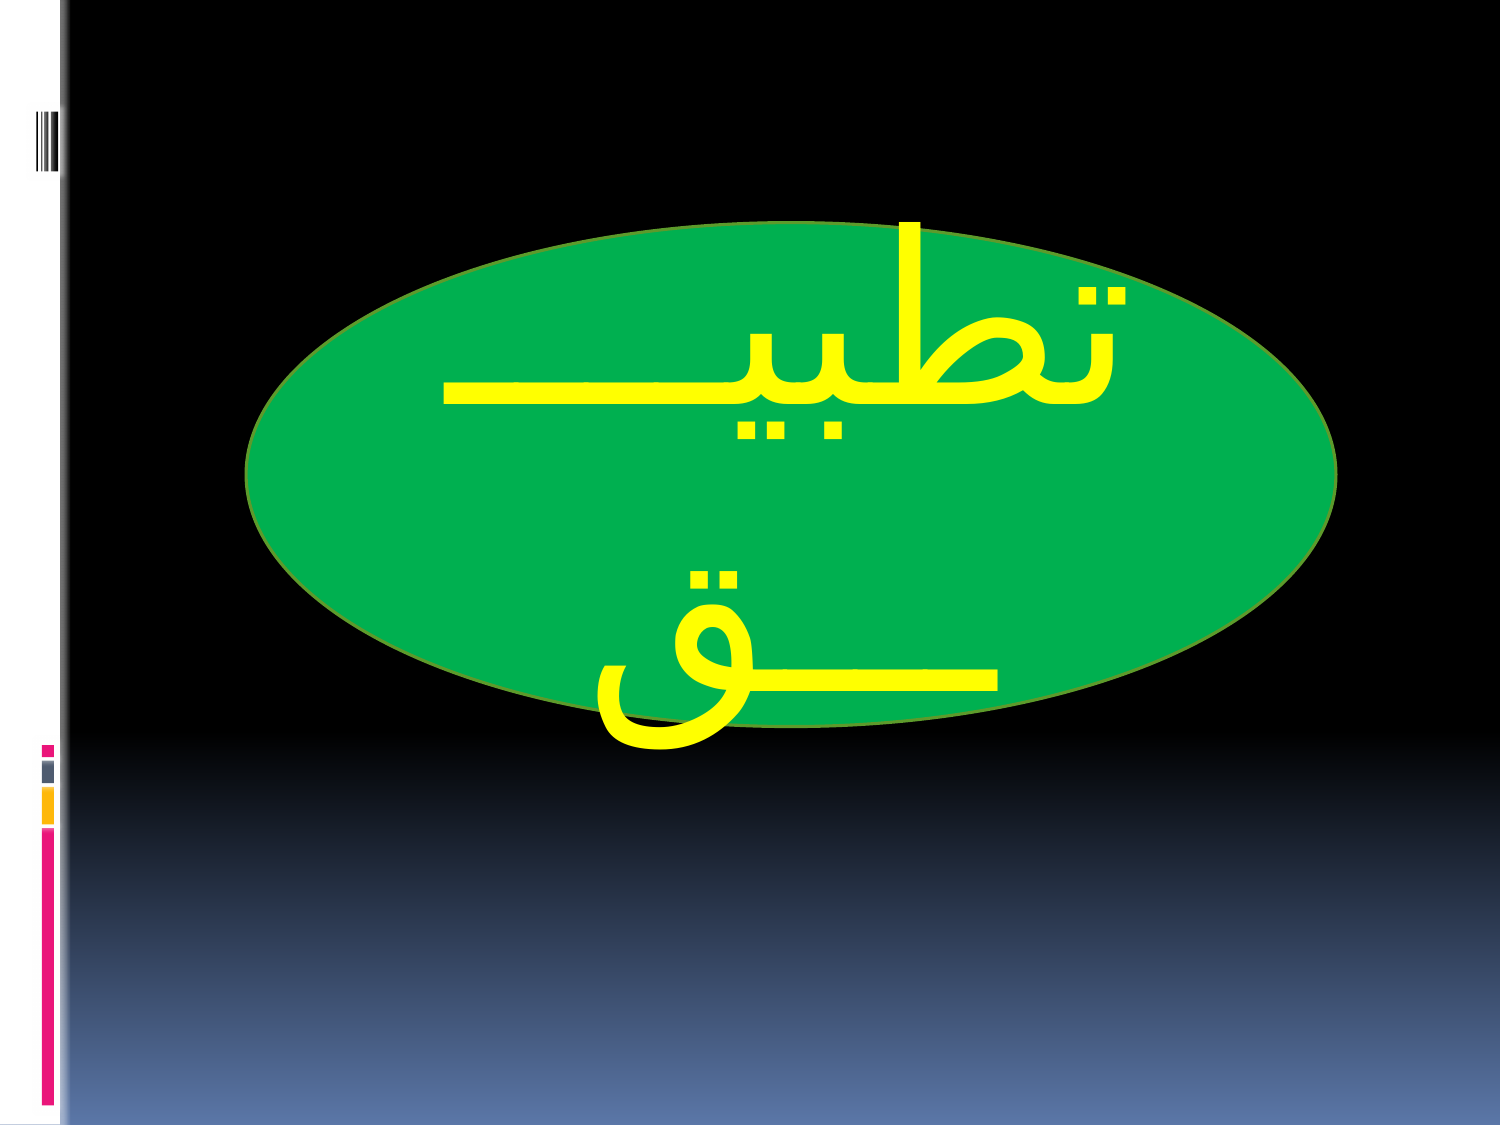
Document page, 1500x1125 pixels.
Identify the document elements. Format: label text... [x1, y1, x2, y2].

text_box تطبيـــــــق [244, 221, 1338, 729]
